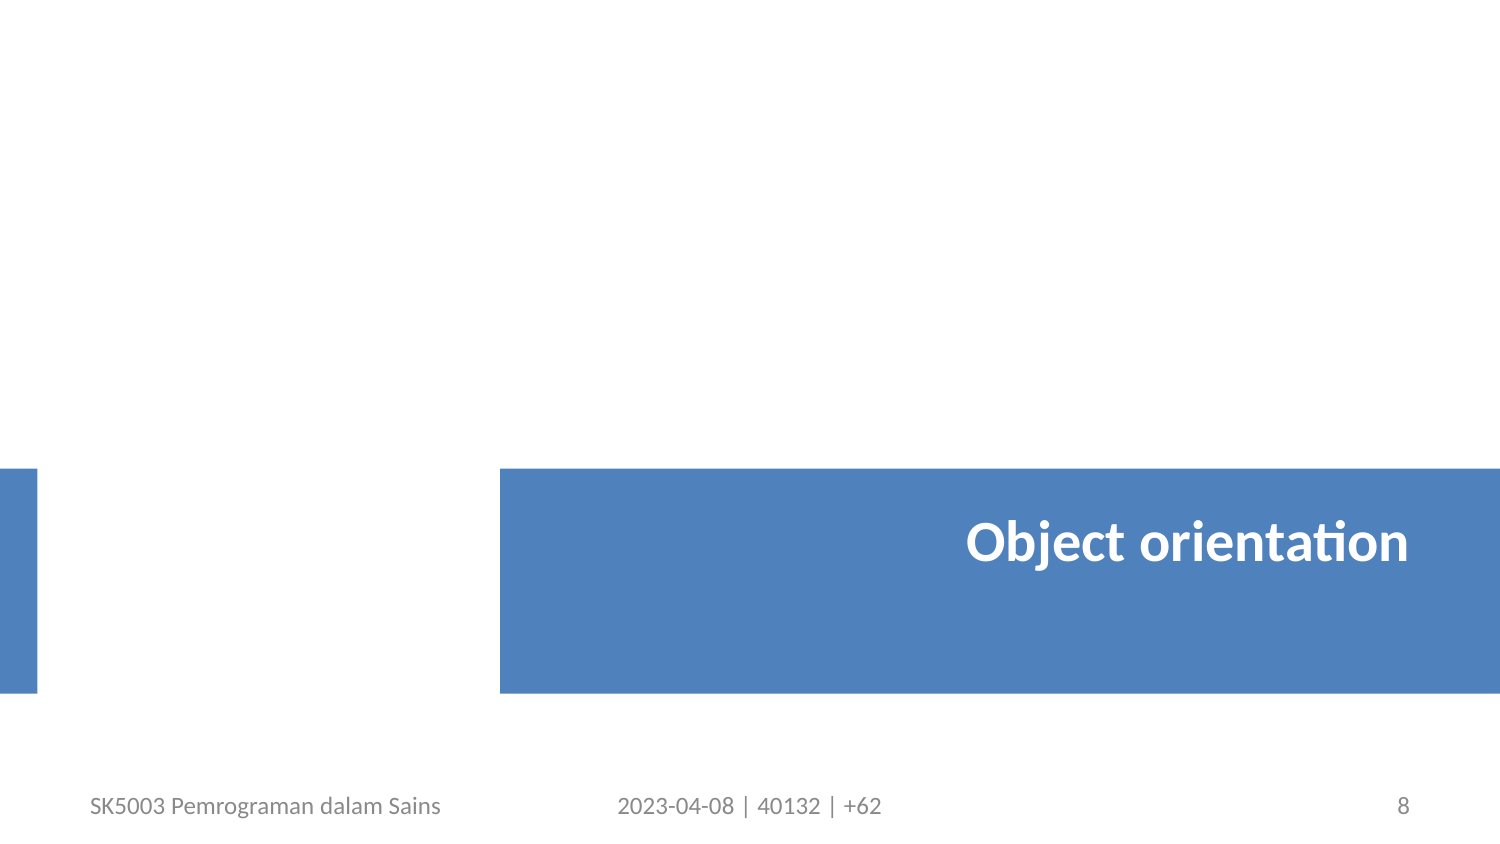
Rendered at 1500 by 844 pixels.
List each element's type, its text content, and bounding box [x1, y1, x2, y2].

text_box Object orientation [587, 509, 1425, 666]
slide_number 8 [1074, 782, 1425, 827]
footer 2023-04-08 | 40132 | +62 [512, 782, 988, 827]
slide_number SK5003 Pemrograman dalam Sains [75, 782, 463, 827]
